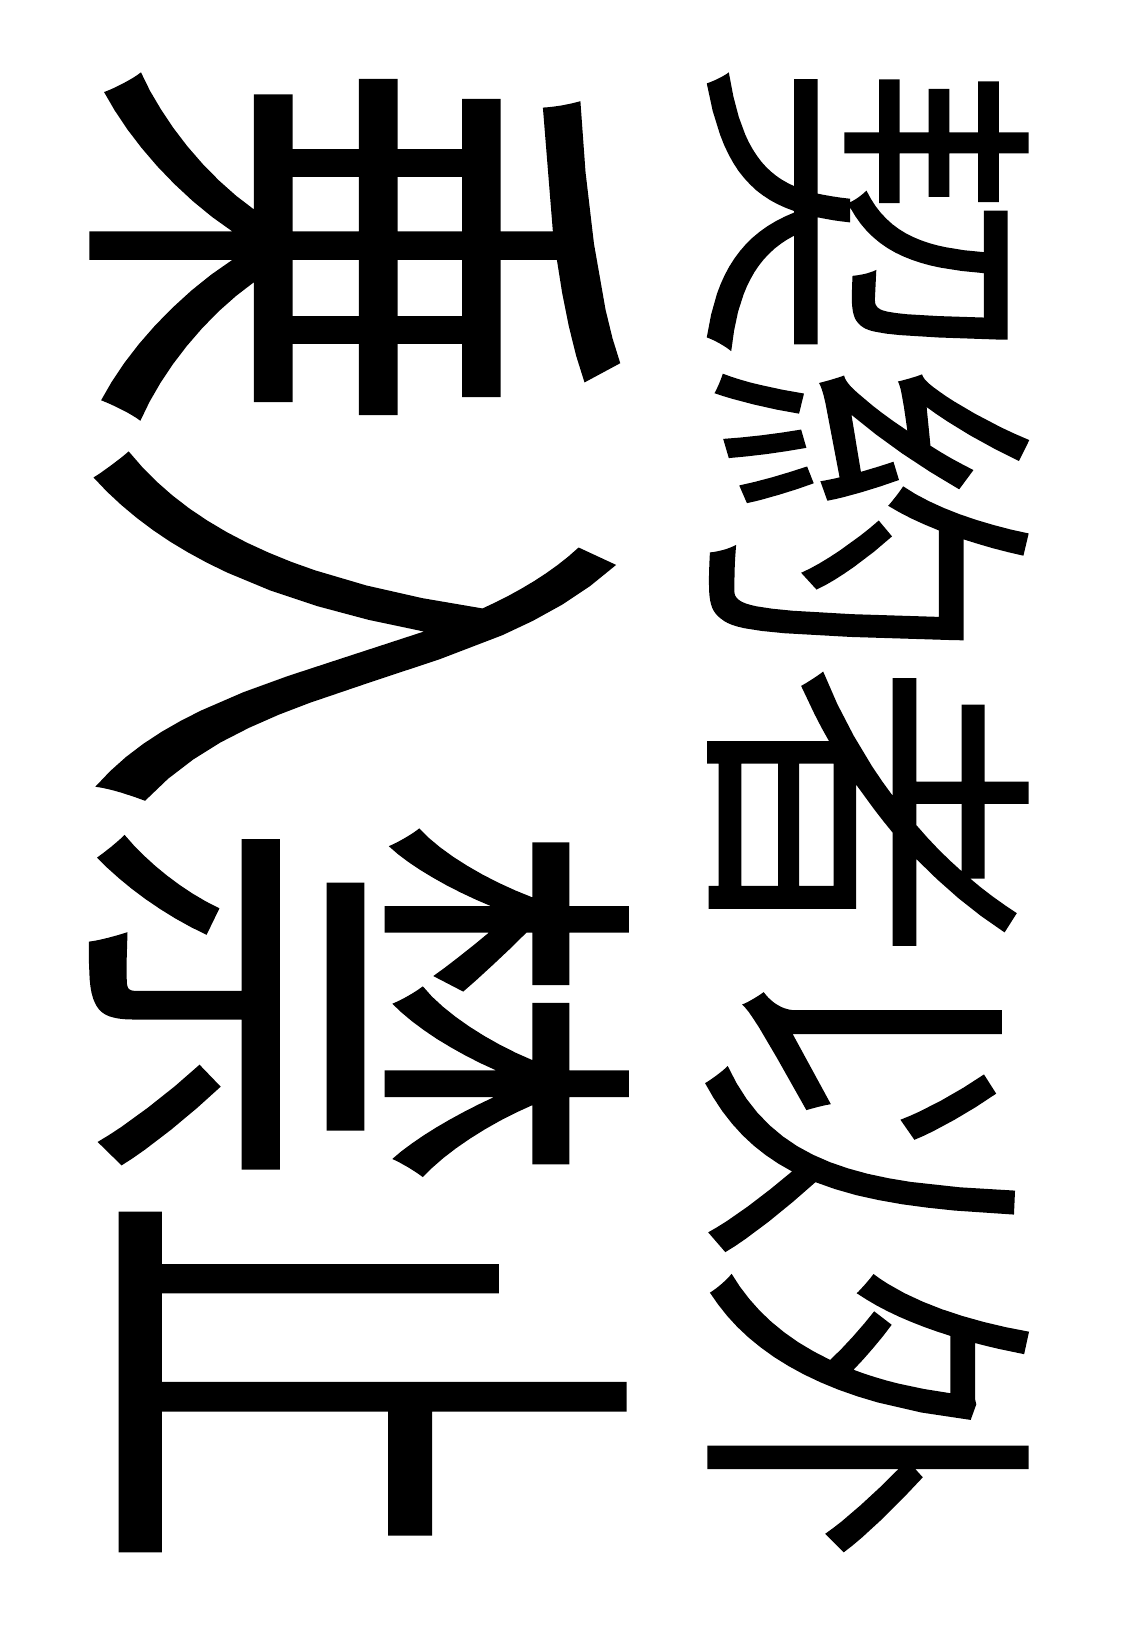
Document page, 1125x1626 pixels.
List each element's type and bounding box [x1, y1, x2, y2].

text_box [88, 72, 1030, 1553]
